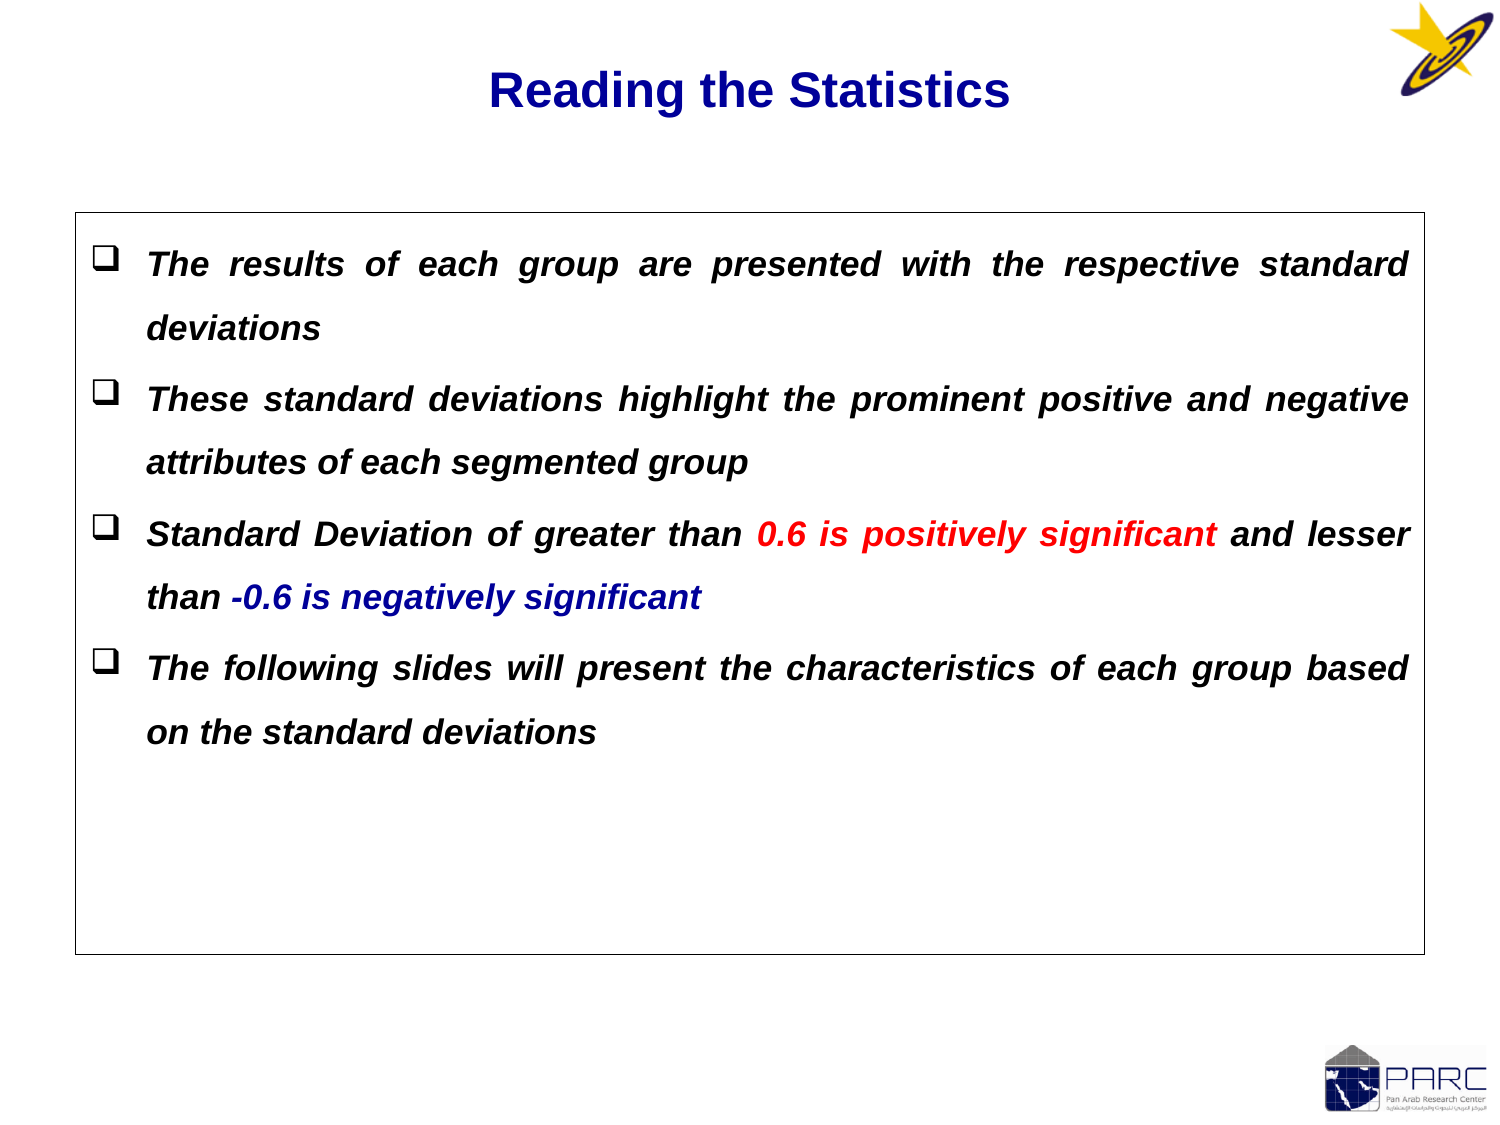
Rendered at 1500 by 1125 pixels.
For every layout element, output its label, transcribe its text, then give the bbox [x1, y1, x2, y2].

list The results of each group are presented with the respective standard deviations These standard deviations highlight the prominent positive and negative attributes of each segmented group Standard Deviation of greater than 0.6 is positively significant and lesser than -0.6 is negatively significant The following slides will present the characteristics of each group based on the standard deviations [75, 212, 1425, 955]
title Reading the Statistics [75, 50, 1425, 212]
picture [1385, 0, 1498, 100]
picture [1320, 1045, 1494, 1118]
